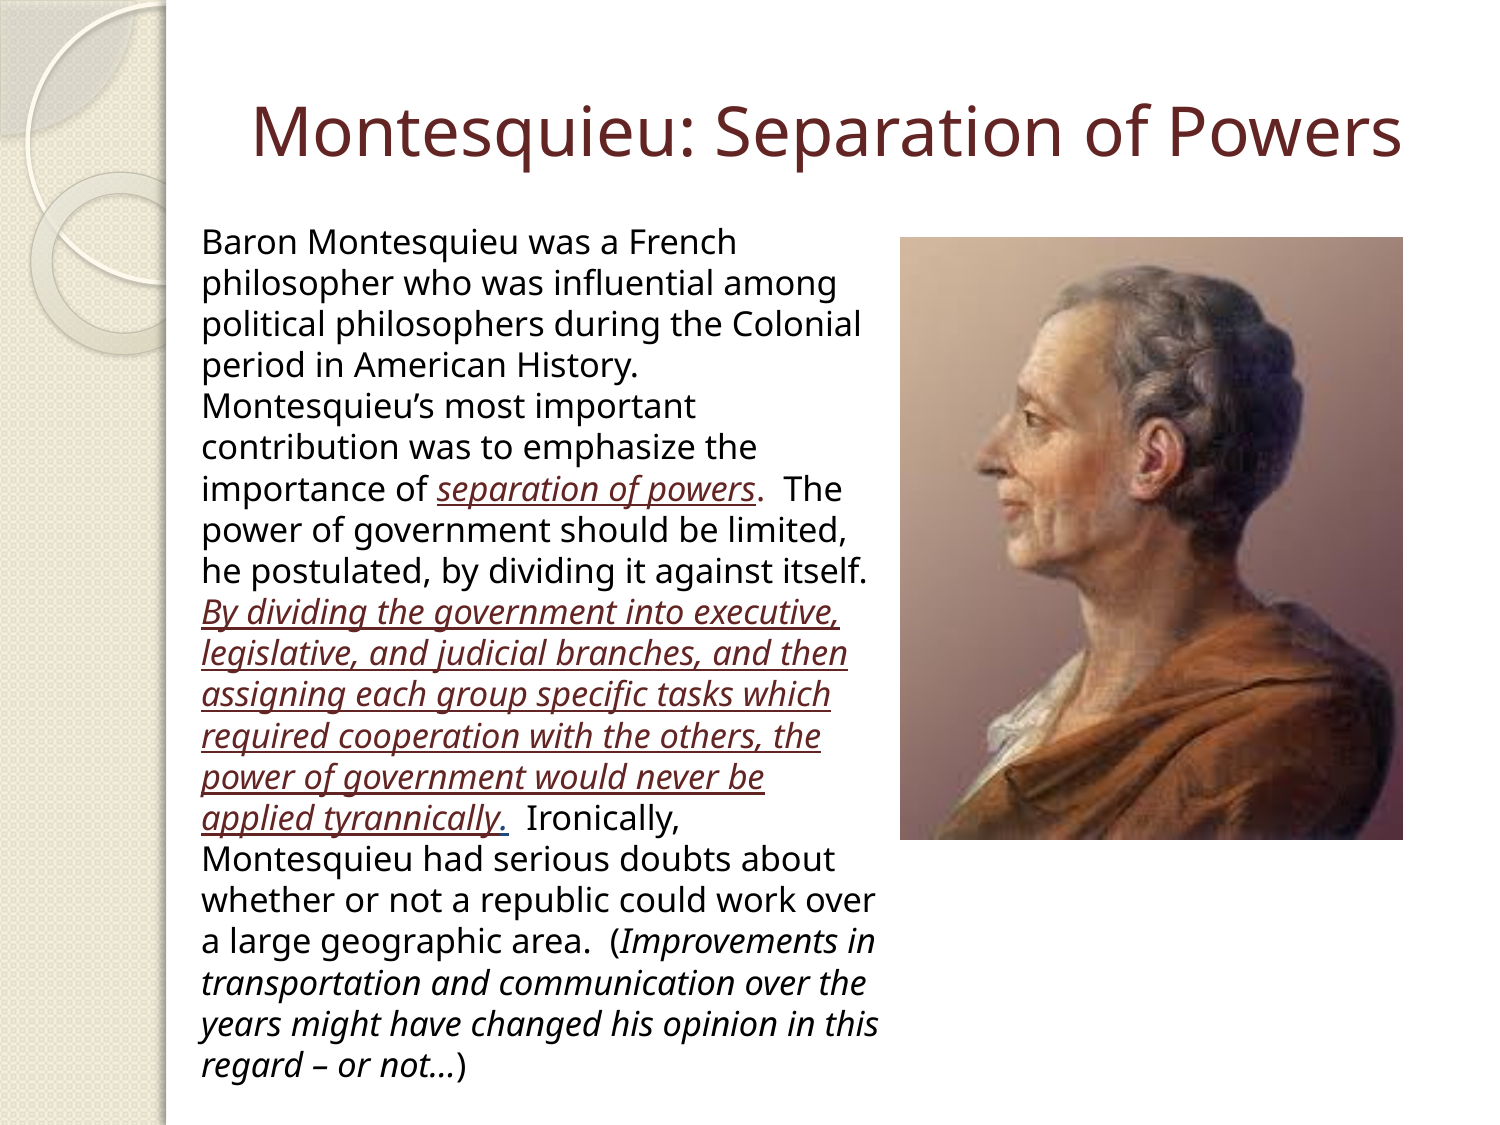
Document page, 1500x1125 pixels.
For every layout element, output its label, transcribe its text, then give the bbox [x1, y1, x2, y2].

list Baron Montesquieu was a French philosopher who was influential among political philosophers during the Colonial period in American History. Montesquieu’s most important contribution was to emphasize the importance of separation of powers. The power of government should be limited, he postulated, by dividing it against itself. By dividing the government into executive, legislative, and judicial branches, and then assigning each group specific tasks which required cooperation with the others, the power of government would never be applied tyrannically. Ironically, Montesquieu had serious doubts about whether or not a republic could work over a large geographic area. (Improvements in transportation and communication over the years might have changed his opinion in this regard – or not…) [174, 212, 900, 1125]
title Montesquieu: Separation of Powers [235, 45, 1466, 213]
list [899, 237, 1403, 841]
